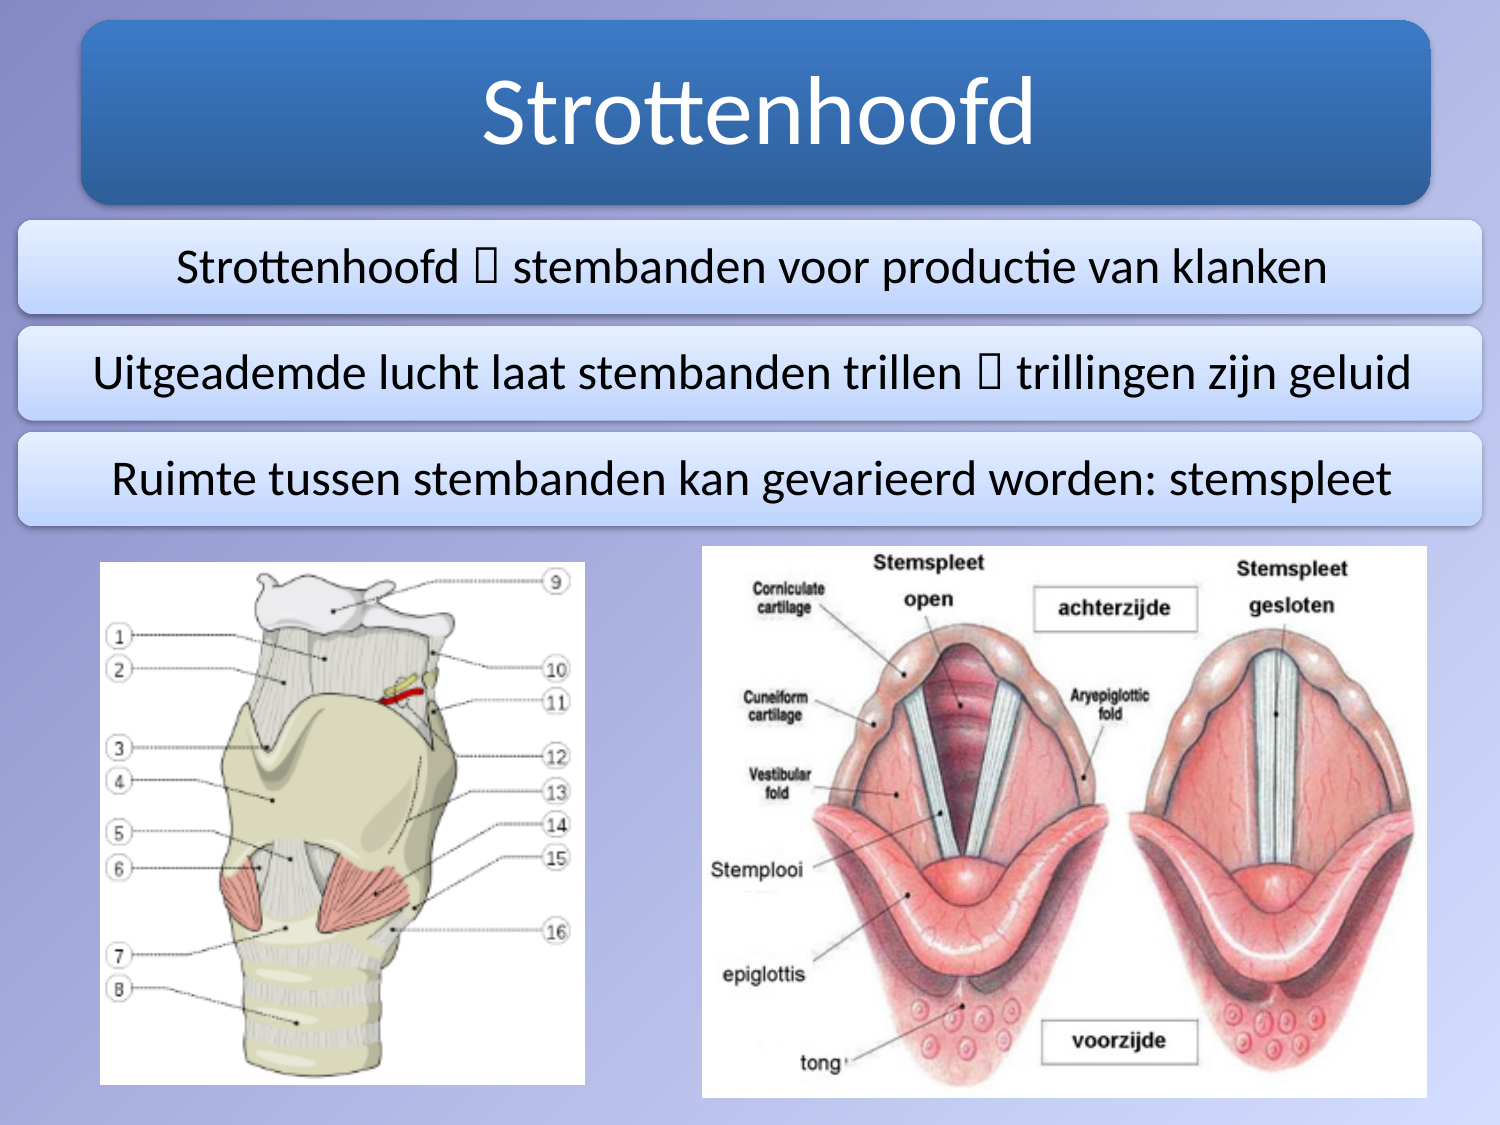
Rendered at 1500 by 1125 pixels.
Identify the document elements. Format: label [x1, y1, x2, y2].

list [100, 562, 585, 1086]
text_box [17, 219, 1483, 528]
text_box [80, 18, 1432, 207]
picture [702, 546, 1427, 1098]
